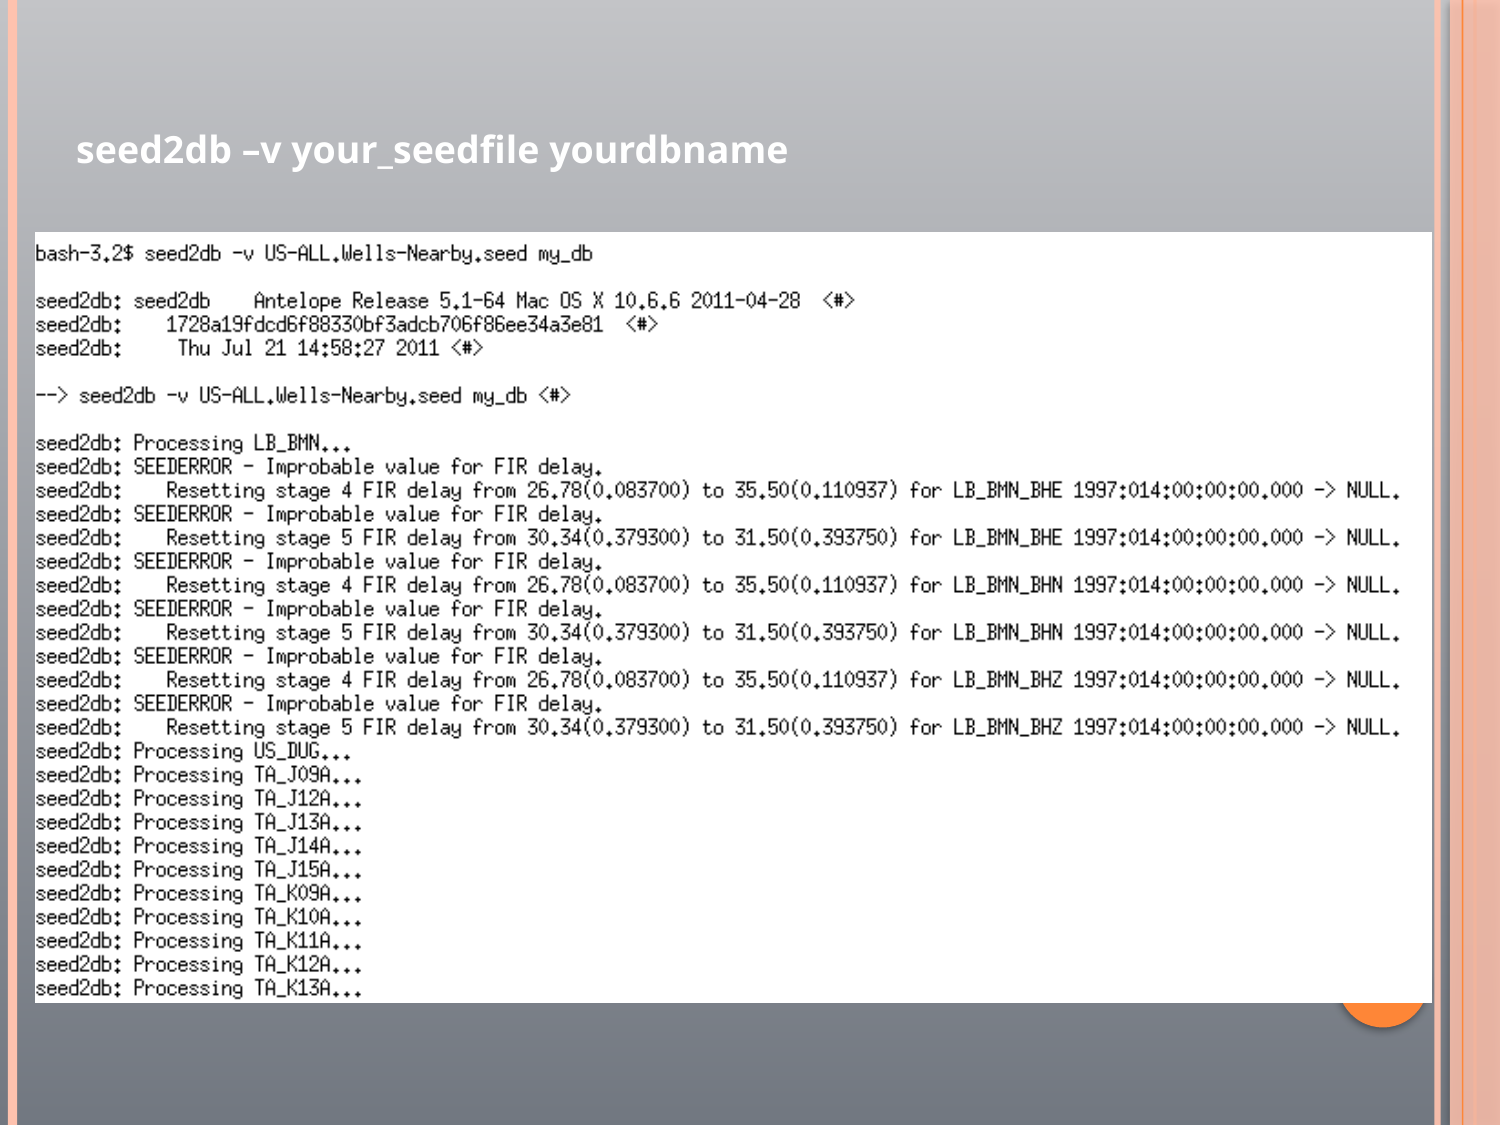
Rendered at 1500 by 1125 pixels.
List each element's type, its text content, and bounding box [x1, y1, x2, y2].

picture [34, 231, 1433, 1004]
text_box seed2db –v your_seedfile yourdbname [61, 118, 1123, 179]
